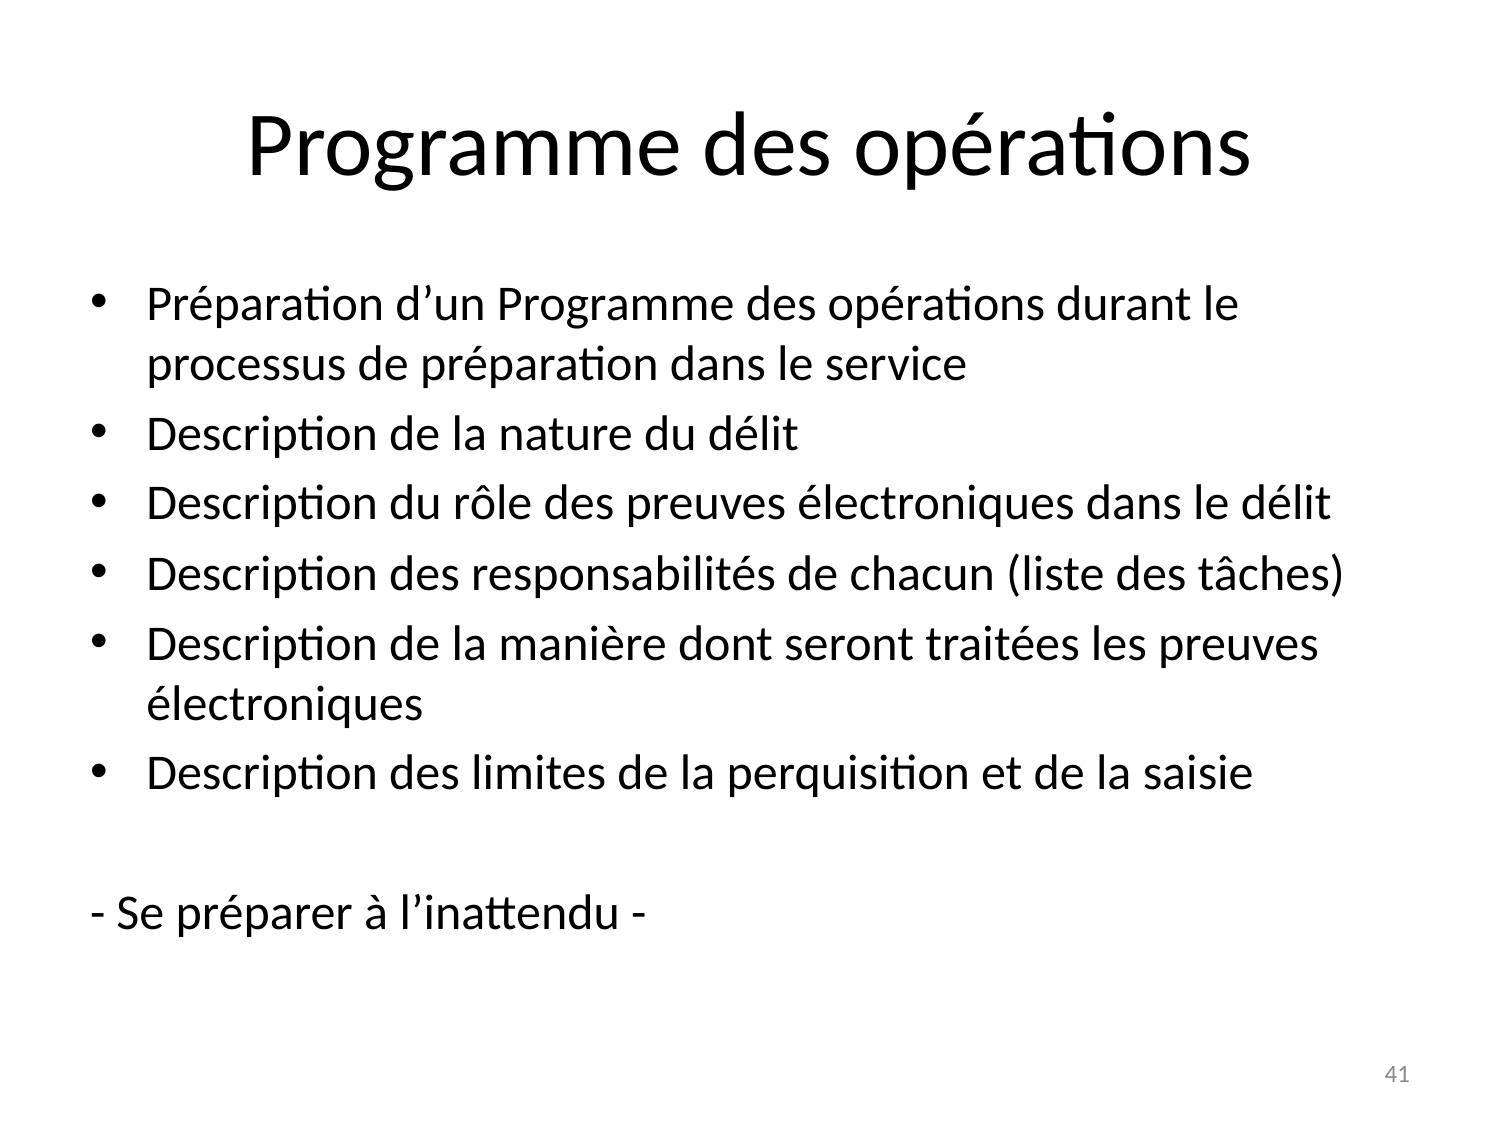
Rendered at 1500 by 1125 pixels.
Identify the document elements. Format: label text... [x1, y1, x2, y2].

list Préparation d’un Programme des opérations durant le processus de préparation dans le service Description de la nature du délit Description du rôle des preuves électroniques dans le délit Description des responsabilités de chacun (liste des tâches) Description de la manière dont seront traitées les preuves électroniques Description des limites de la perquisition et de la saisie - Se préparer à l’inattendu - [75, 262, 1456, 1005]
title Programme des opérations [75, 45, 1425, 233]
slide_number * [1074, 1042, 1425, 1103]
